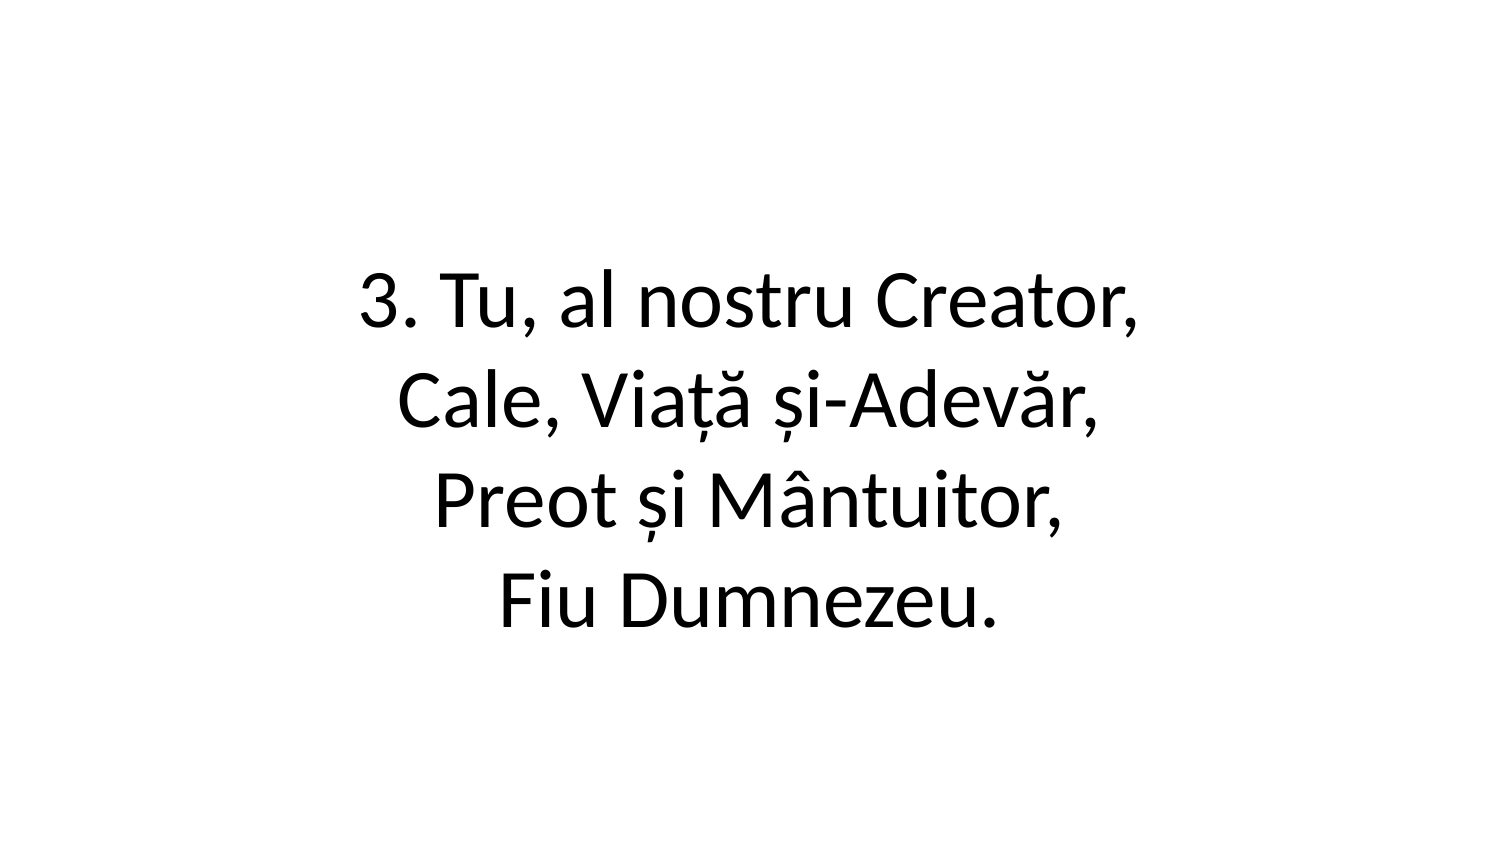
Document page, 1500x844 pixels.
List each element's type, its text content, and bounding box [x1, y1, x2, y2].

text_box 3. Tu, al nostru Creator, Cale, Viață și-Adevăr, Preot și Mântuitor, Fiu Dumnezeu. [343, 192, 1157, 652]
